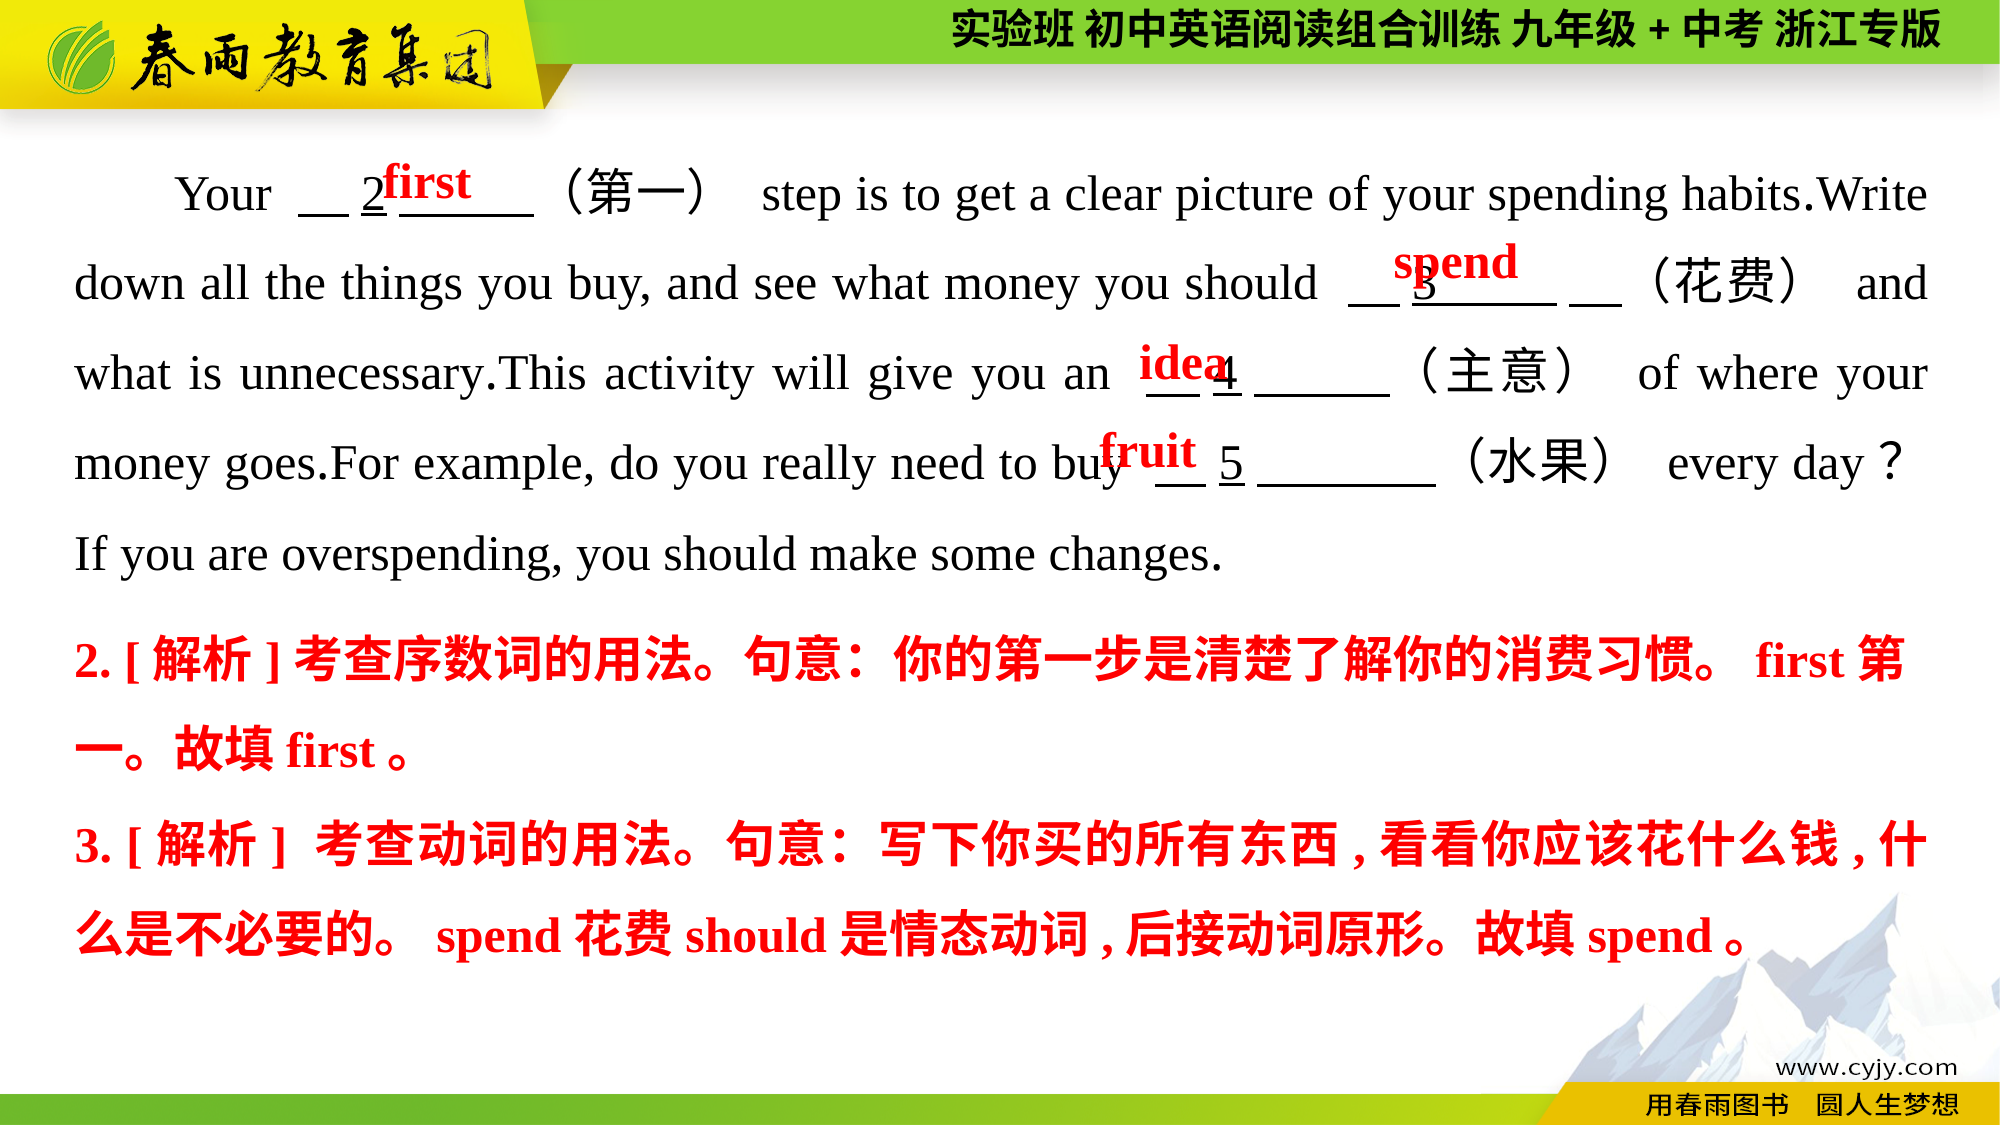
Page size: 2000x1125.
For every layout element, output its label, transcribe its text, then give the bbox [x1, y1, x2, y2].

text_box idea [1124, 321, 1244, 397]
text_box 3. [解析] 考查动词的用法。句意：写下你买的所有东西,看看你应该花什么钱,什么是不必要的。spend花费should是情态动词,后接动词原形。故填spend。 [59, 775, 1944, 970]
text_box spend [1378, 221, 1534, 297]
list Your 2 （第一） step is to get a clear picture of your spending habits.Write down all the things you buy, and see what money you should 3 （花费） and what is unnecessary.This activity will give you an 4 （主意） of where your money goes.For example, do you really need to buy 5 （水果） every day？ If you are overspending, you should make some changes. [59, 122, 1944, 589]
text_box fruit [1084, 410, 1212, 485]
picture [0, 0, 2000, 1125]
text_box 2. [解析]考查序数词的用法。句意：你的第一步是清楚了解你的消费习惯。first第 一。故填first。 [59, 589, 1944, 775]
text_box first [367, 141, 487, 216]
